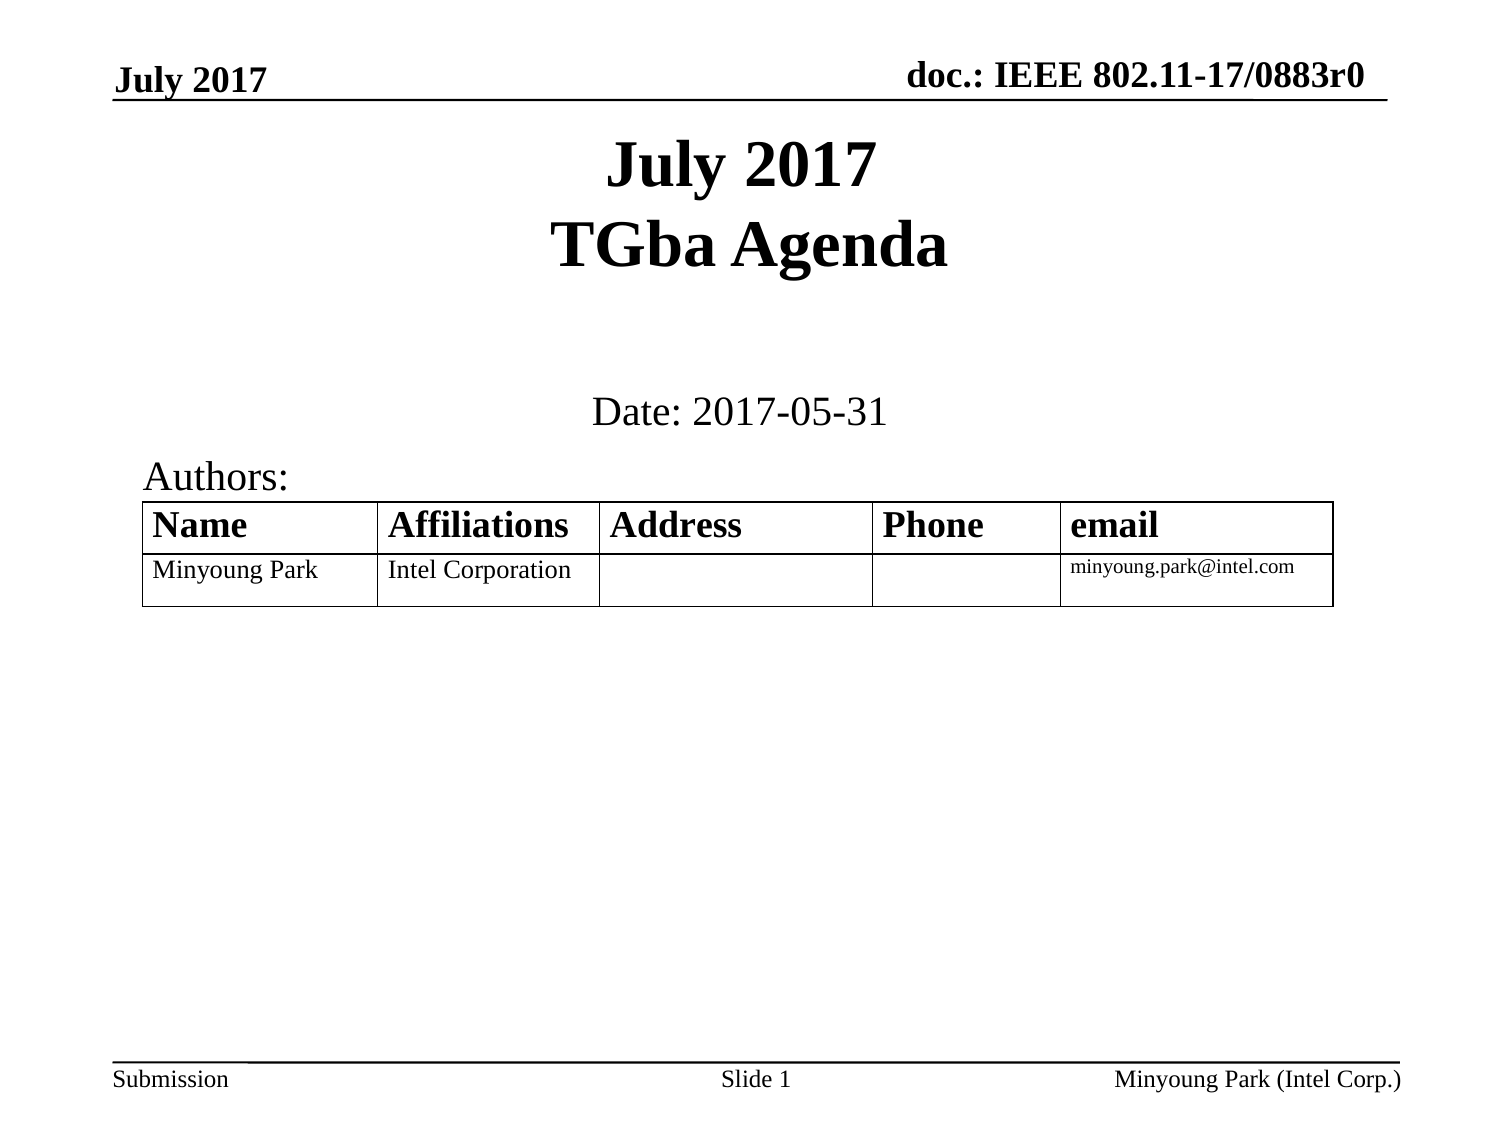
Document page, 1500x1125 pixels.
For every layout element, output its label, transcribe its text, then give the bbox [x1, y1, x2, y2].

title July 2017 TGba Agenda [112, 112, 1388, 288]
slide_number Slide 1 [712, 1061, 800, 1093]
footer Minyoung Park (Intel Corp.) [949, 1061, 1402, 1093]
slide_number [114, 54, 374, 101]
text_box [127, 501, 1360, 951]
text_box Authors: [127, 441, 366, 500]
text_box Date: 2017-05-31 [102, 376, 1378, 442]
